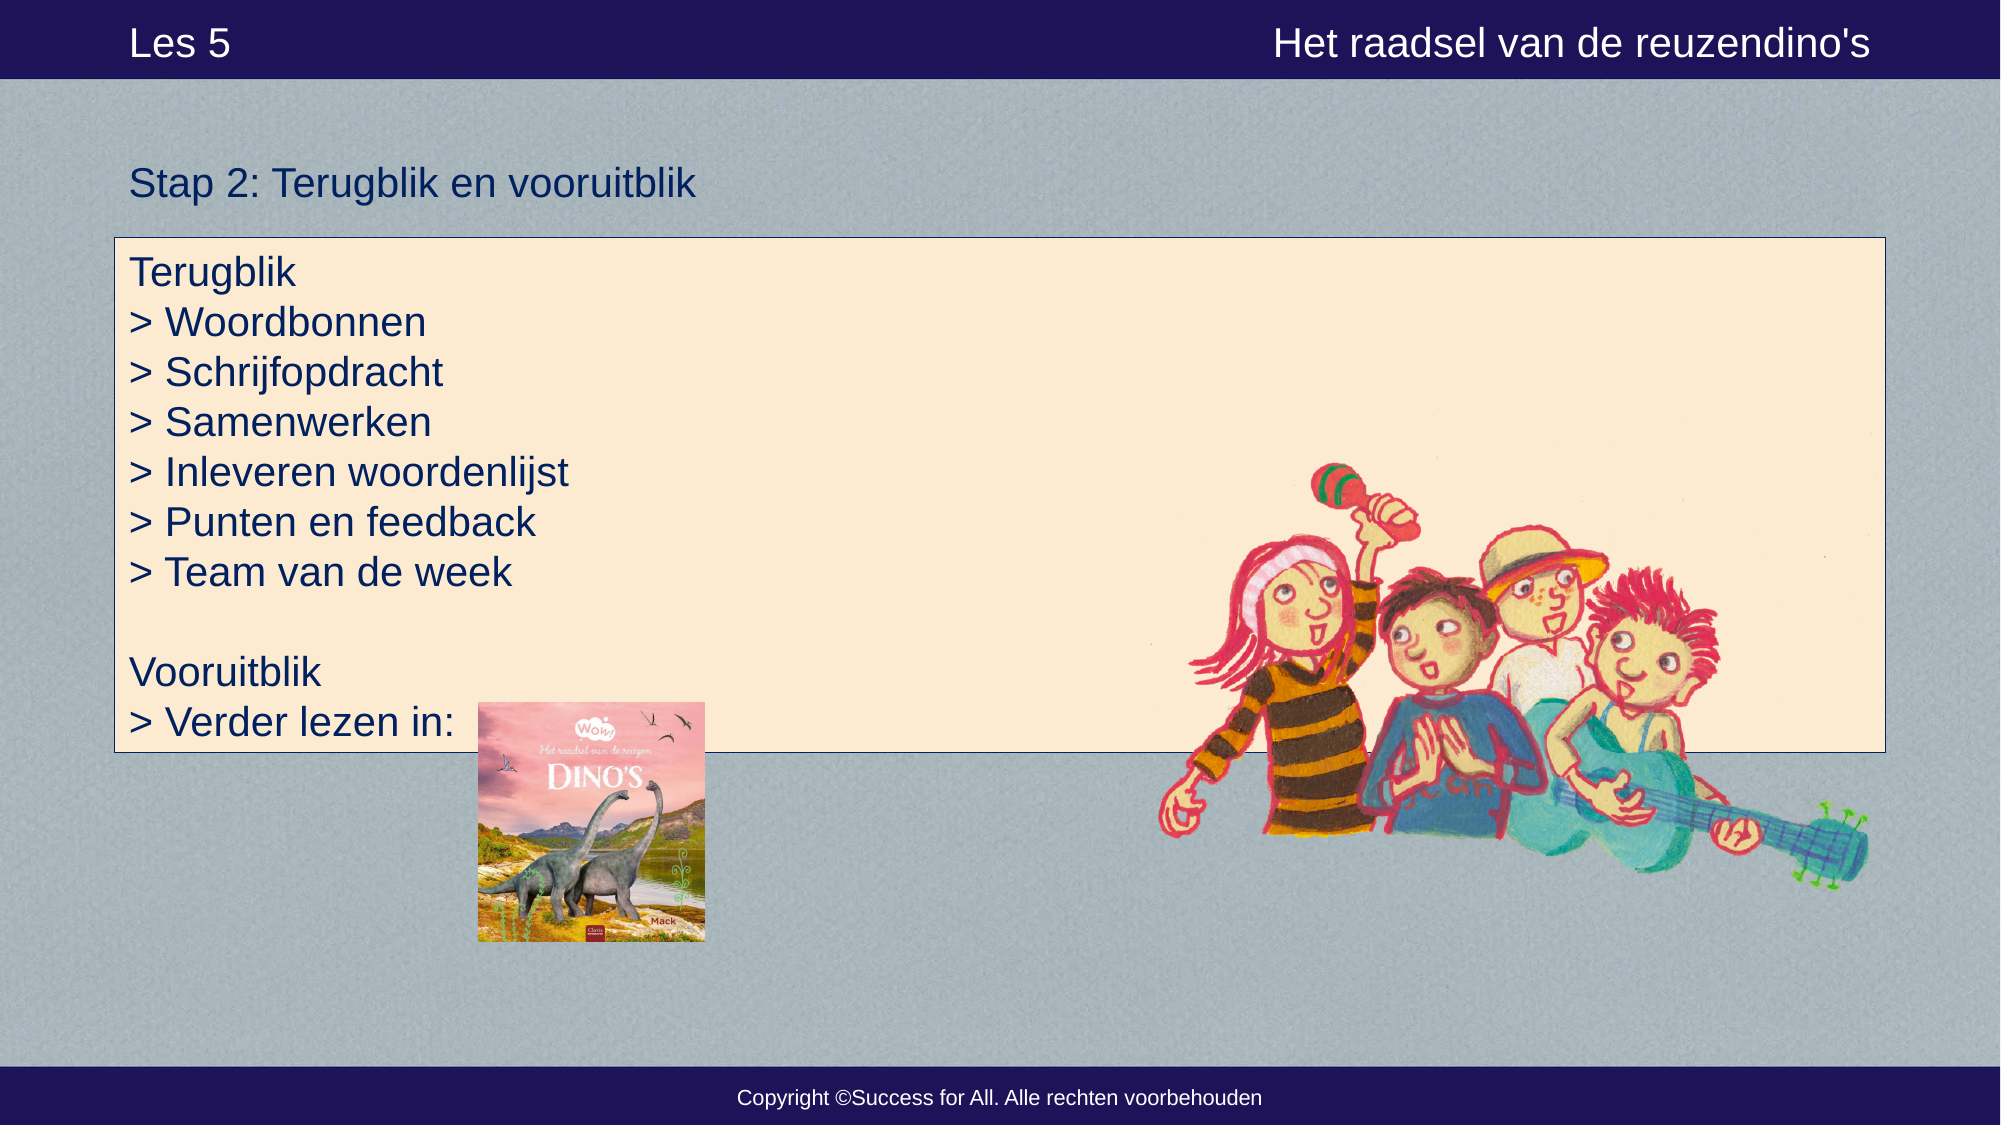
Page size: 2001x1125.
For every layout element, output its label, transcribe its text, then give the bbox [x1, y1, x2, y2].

text_box Les 5 [114, 8, 354, 73]
text_box Het raadsel van de reuzendino's [999, 8, 1886, 73]
picture [0, 0, 2001, 1125]
text_box Copyright ©Success for All. Alle rechten voorbehouden [0, 1076, 2000, 1125]
text_box Terugblik > Woordbonnen > Schrijfopdracht > Samenwerken > Inleveren woordenlijst > Punten en feedback > Team van de week Vooruitblik > Verder lezen in: [114, 237, 1886, 753]
text_box Stap 2: Terugblik en vooruitblik [113, 148, 1635, 214]
